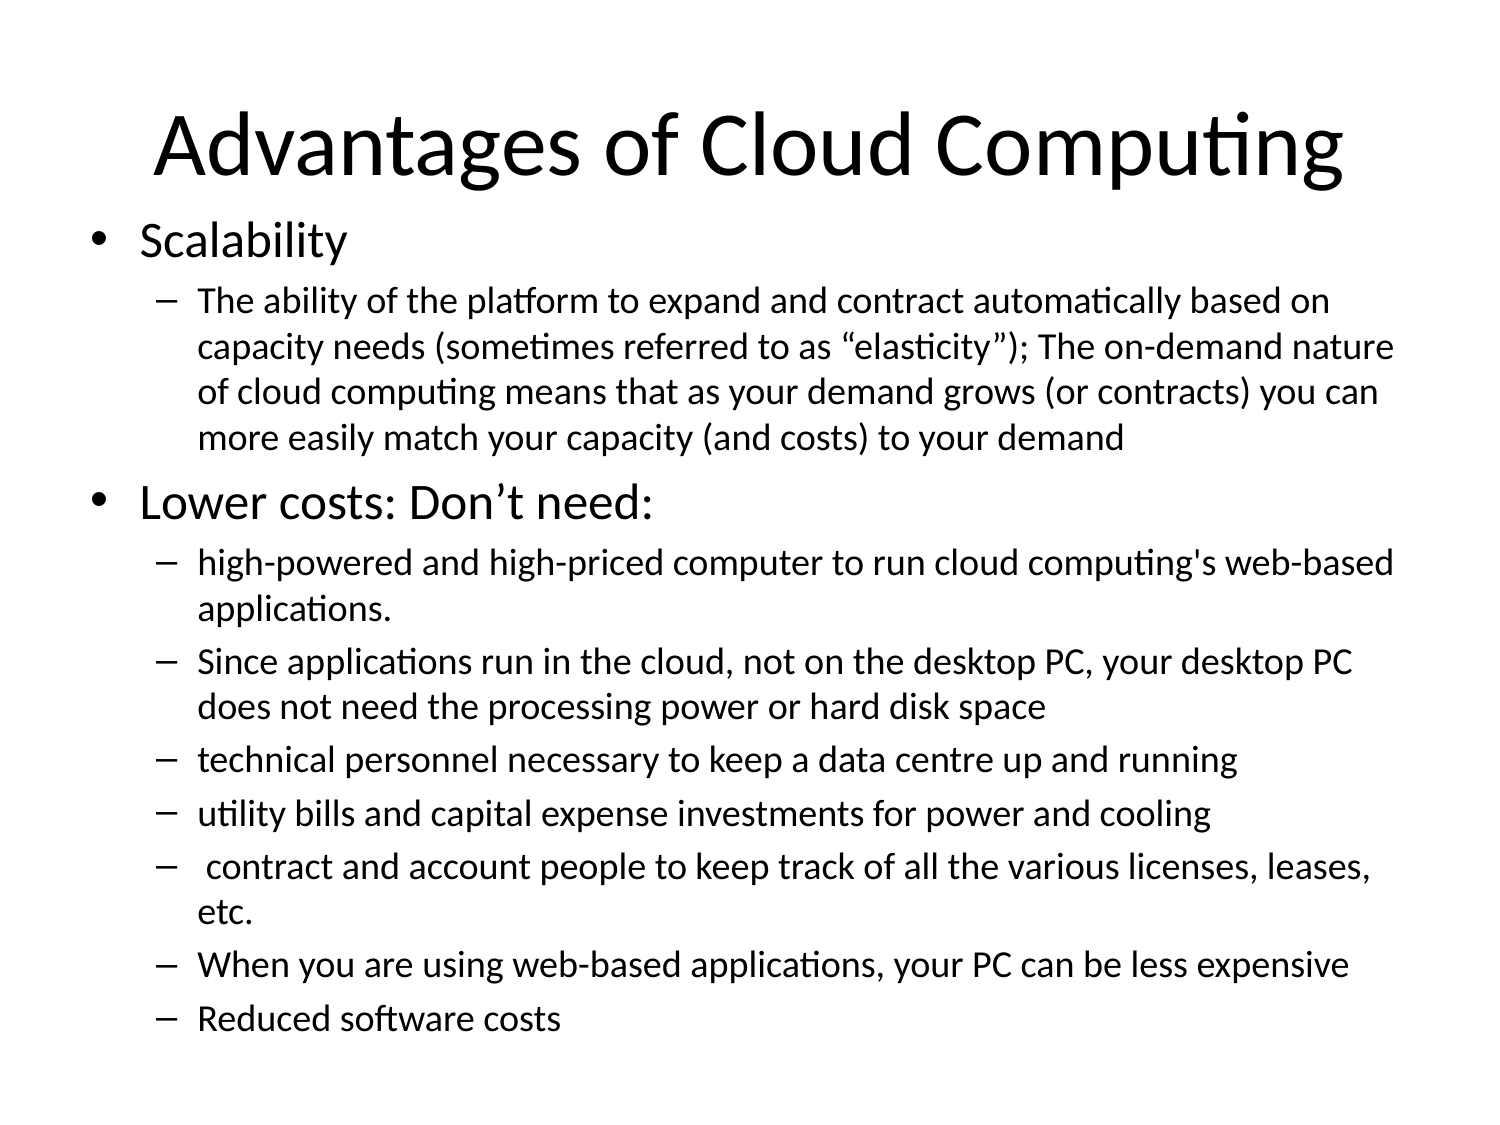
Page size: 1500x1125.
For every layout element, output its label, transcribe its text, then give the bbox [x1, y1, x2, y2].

list Scalability The ability of the platform to expand and contract automatically based on capacity needs (sometimes referred to as “elasticity”); The on-demand nature of cloud computing means that as your demand grows (or contracts) you can more easily match your capacity (and costs) to your demand Lower costs: Don’t need: high-powered and high-priced computer to run cloud computing's web-based applications. Since applications run in the cloud, not on the desktop PC, your desktop PC does not need the processing power or hard disk space technical personnel necessary to keep a data centre up and running utility bills and capital expense investments for power and cooling contract and account people to keep track of all the various licenses, leases, etc. When you are using web-based applications, your PC can be less expensive Reduced software costs [75, 199, 1442, 1090]
title Advantages of Cloud Computing [75, 45, 1425, 199]
